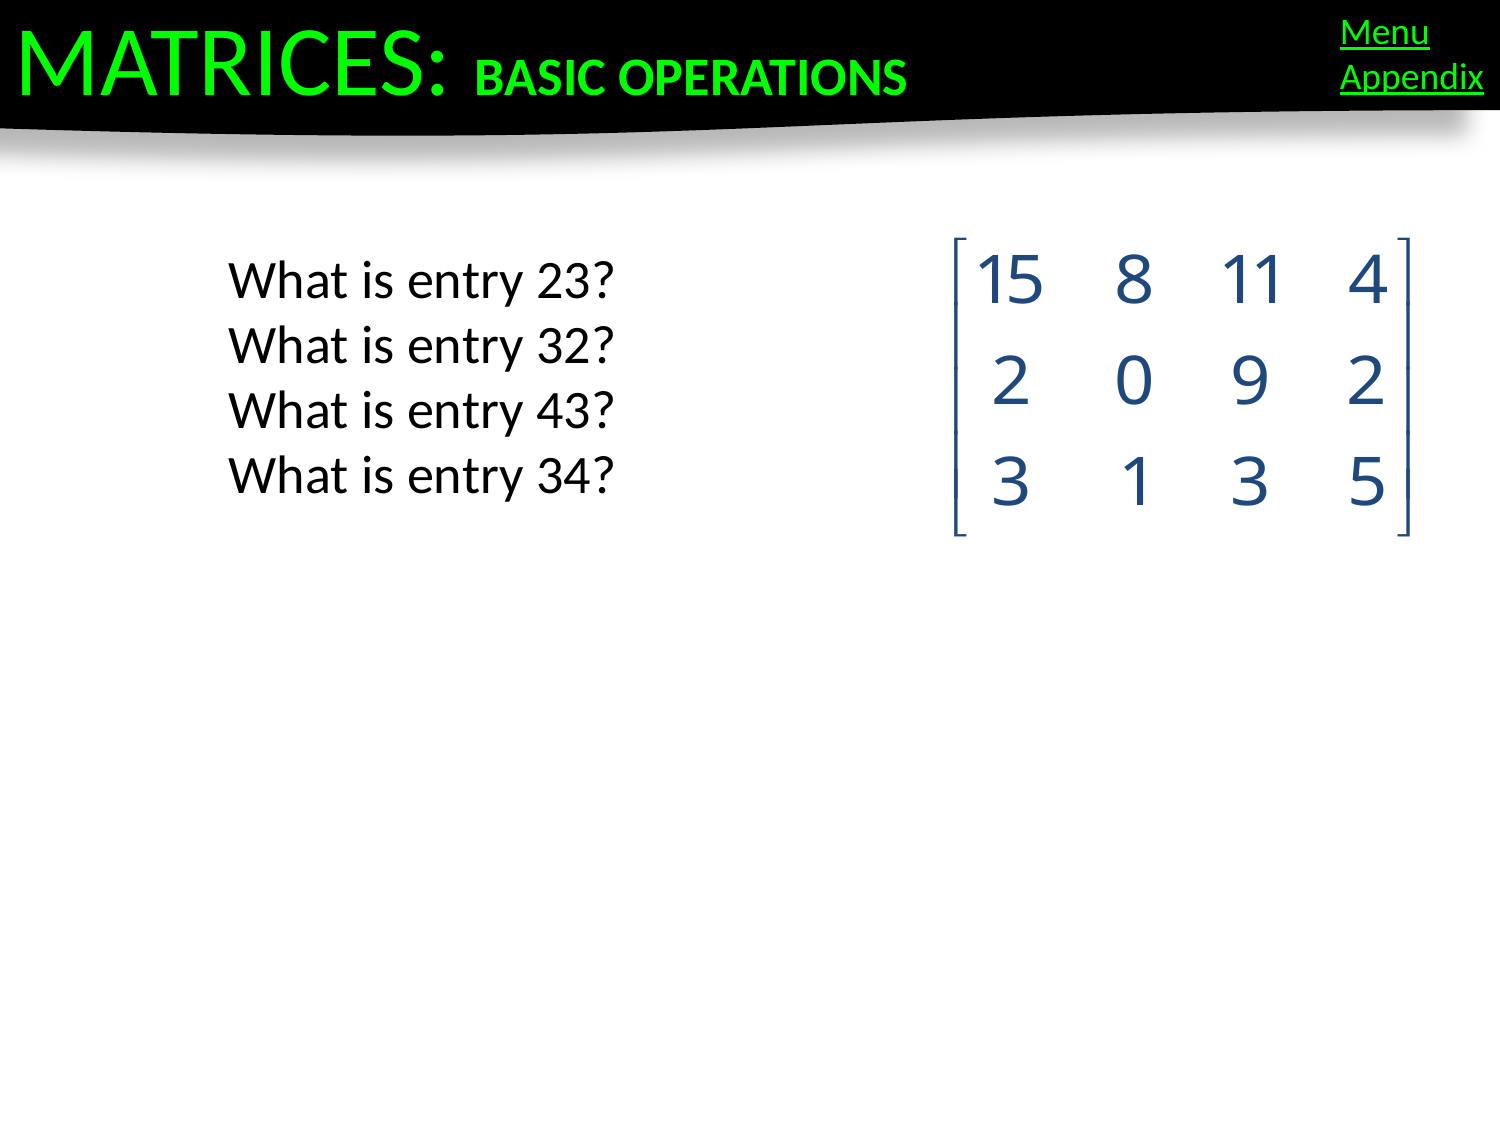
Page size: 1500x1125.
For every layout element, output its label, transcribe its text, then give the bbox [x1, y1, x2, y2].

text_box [937, 224, 1435, 547]
text_box What is entry 23? What is entry 32? What is entry 43? What is entry 34? [213, 237, 632, 513]
text_box MATRICES: BASIC OPERATIONS [0, 0, 1500, 138]
text_box Menu Appendix [1324, 0, 1499, 105]
